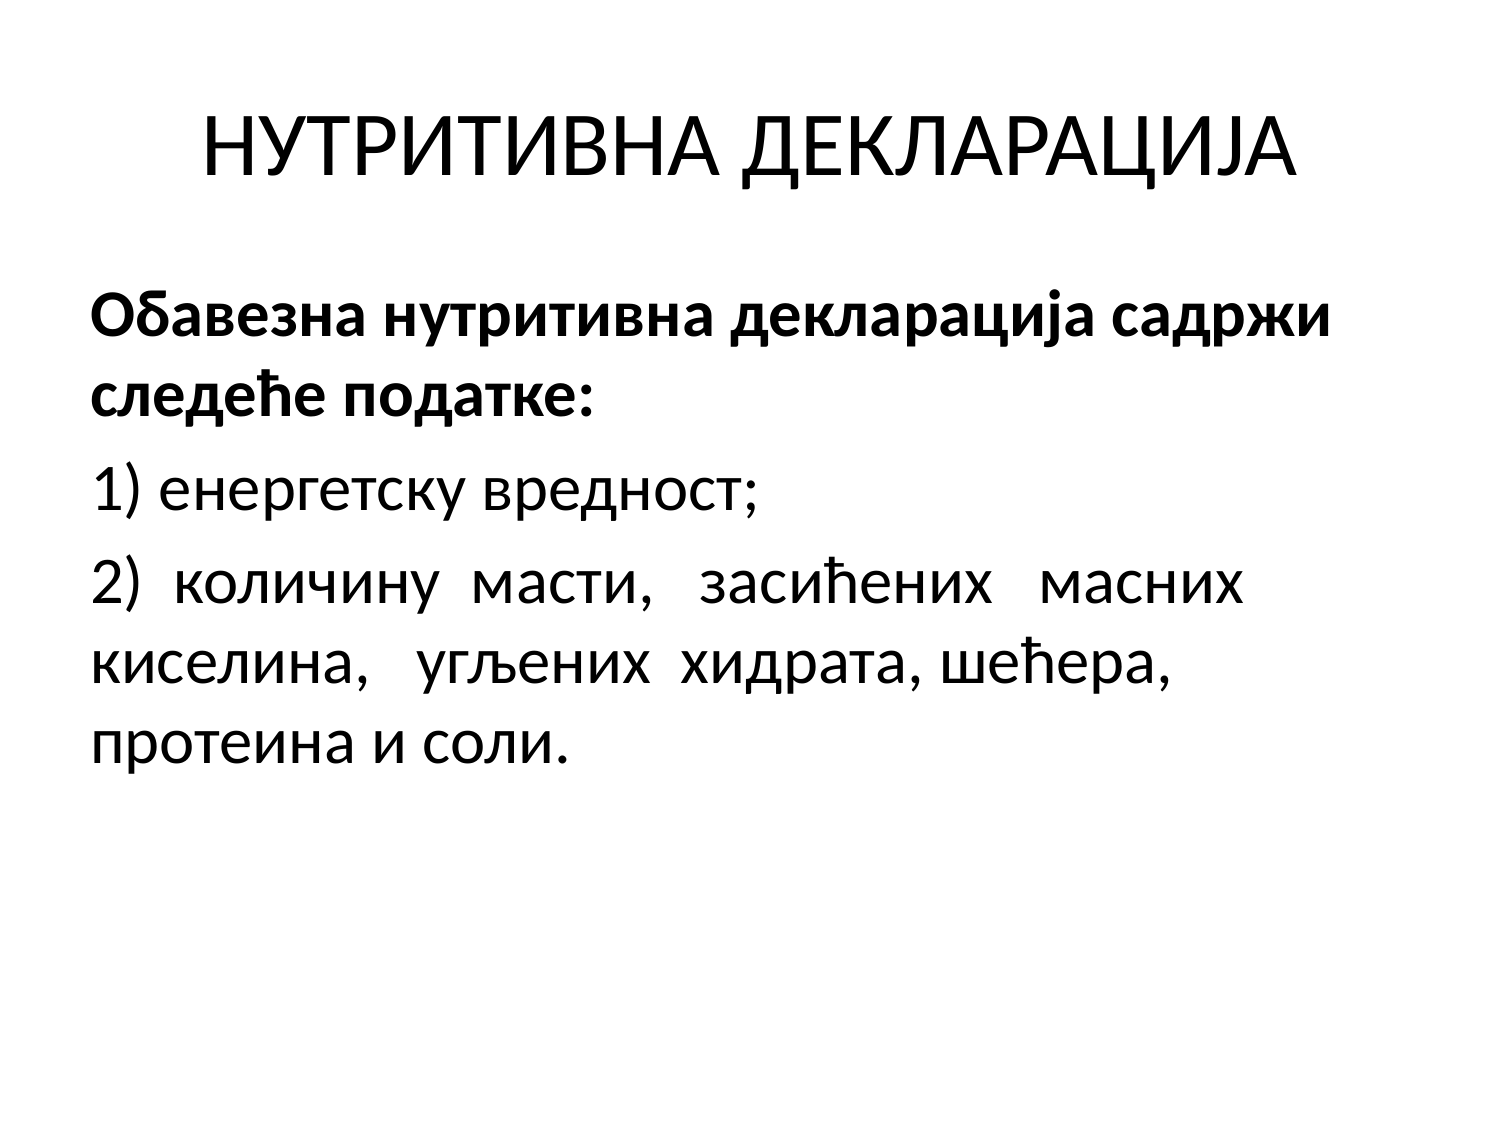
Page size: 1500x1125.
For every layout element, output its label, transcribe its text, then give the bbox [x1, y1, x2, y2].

list Обавезна нутритивна декларација садржи следеће податке: 1) енергетску вредност; 2) количину масти, засићених масних киселина, угљених хидрата, шећера, протеина и соли. [75, 262, 1425, 1005]
title НУТРИТИВНА ДЕКЛАРАЦИЈА [75, 45, 1425, 233]
